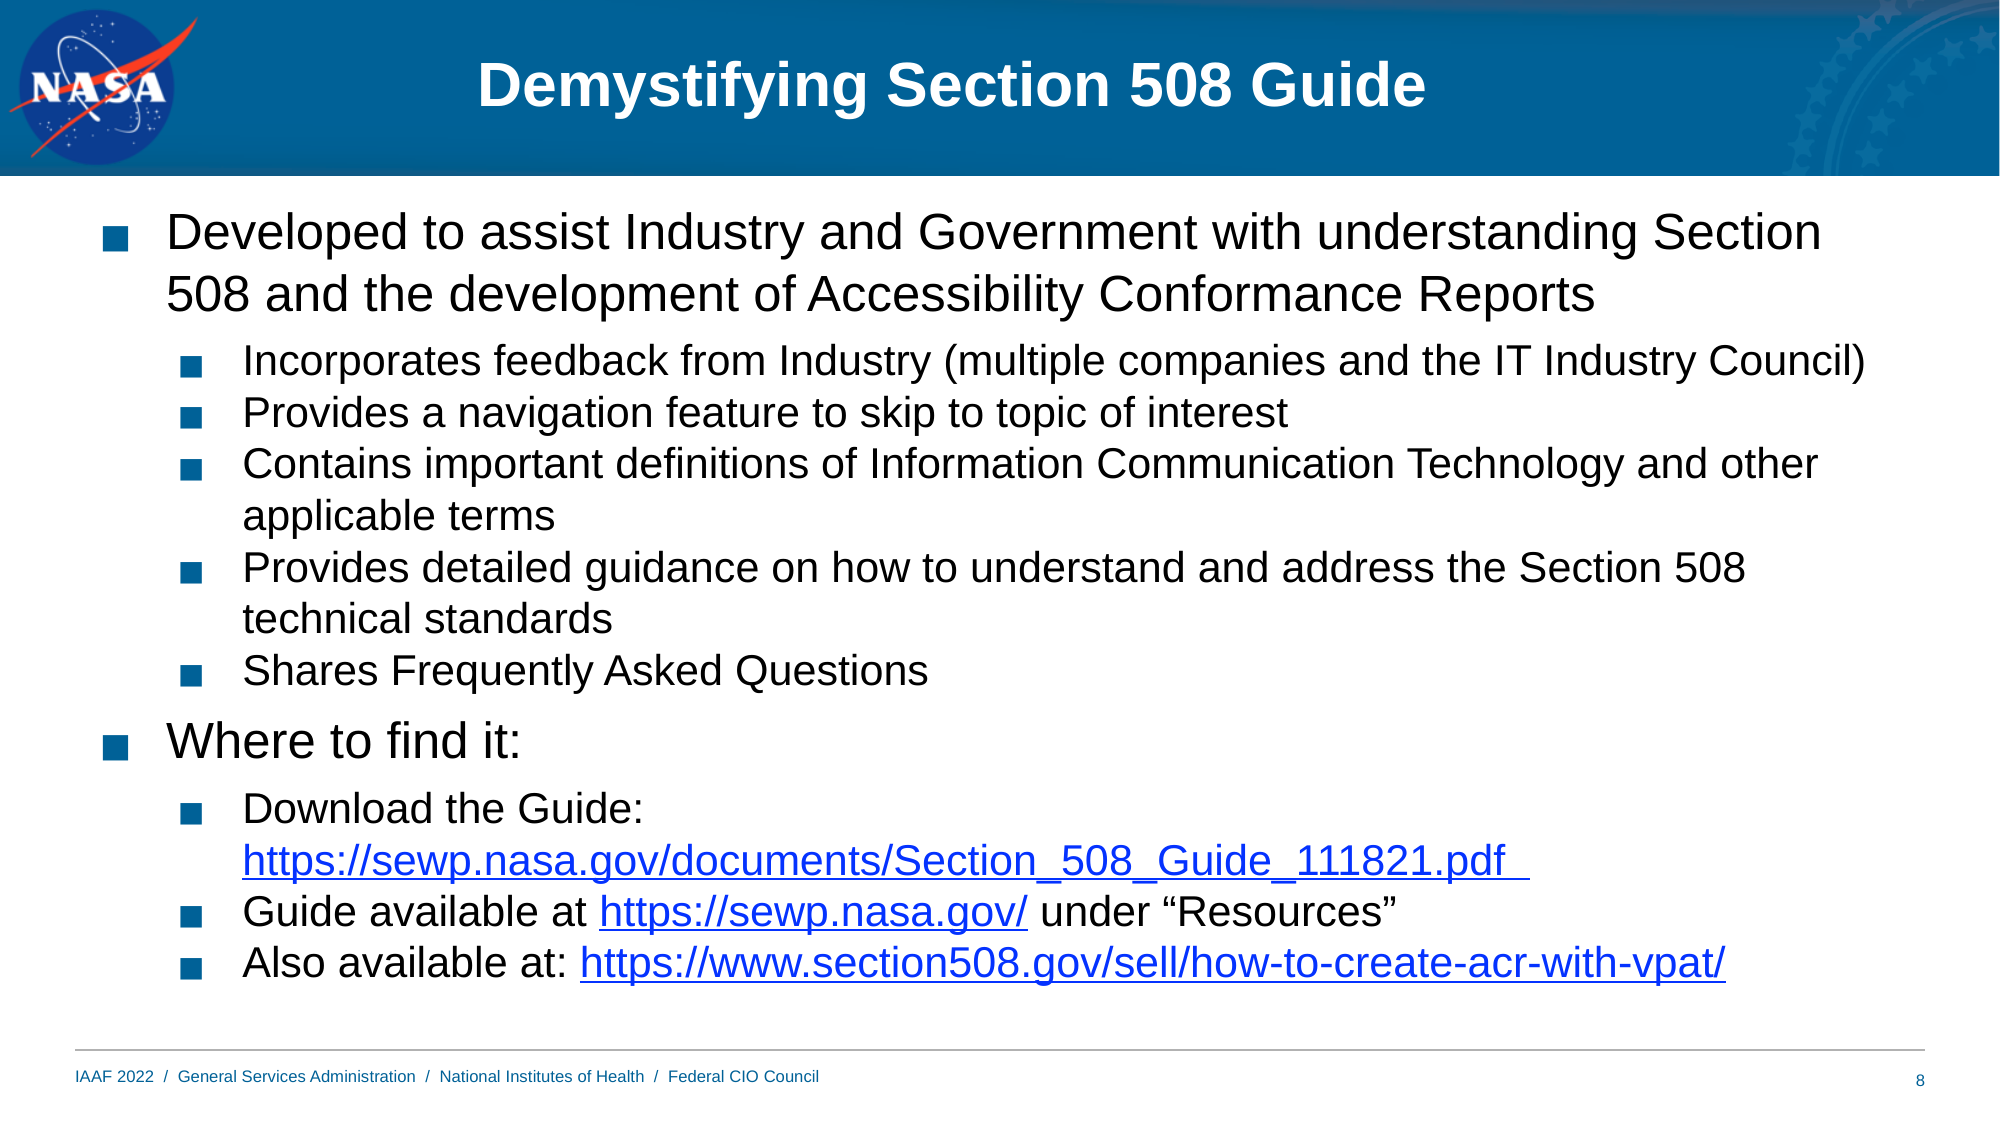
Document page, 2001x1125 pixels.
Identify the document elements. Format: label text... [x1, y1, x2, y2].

slide_number 8 [1880, 1065, 1925, 1095]
list Developed to assist Industry and Government with understanding Section 508 and the development of Accessibility Conformance Reports Incorporates feedback from Industry (multiple companies and the IT Industry Council) Provides a navigation feature to skip to topic of interest Contains important definitions of Information Communication Technology and other applicable terms Provides detailed guidance on how to understand and address the Section 508 technical standards Shares Frequently Asked Questions Where to find it: Download the Guide: https://sewp.nasa.gov/documents/Section_508_Guide_111821.pdf Guide available at https://sewp.nasa.gov/ under “Resources” Also available at: https://www.section508.gov/sell/how-to-create-acr-with-vpat/ [75, 191, 1925, 1002]
title Demystifying Section 508 Guide [90, 44, 1816, 120]
picture [0, 0, 2000, 186]
